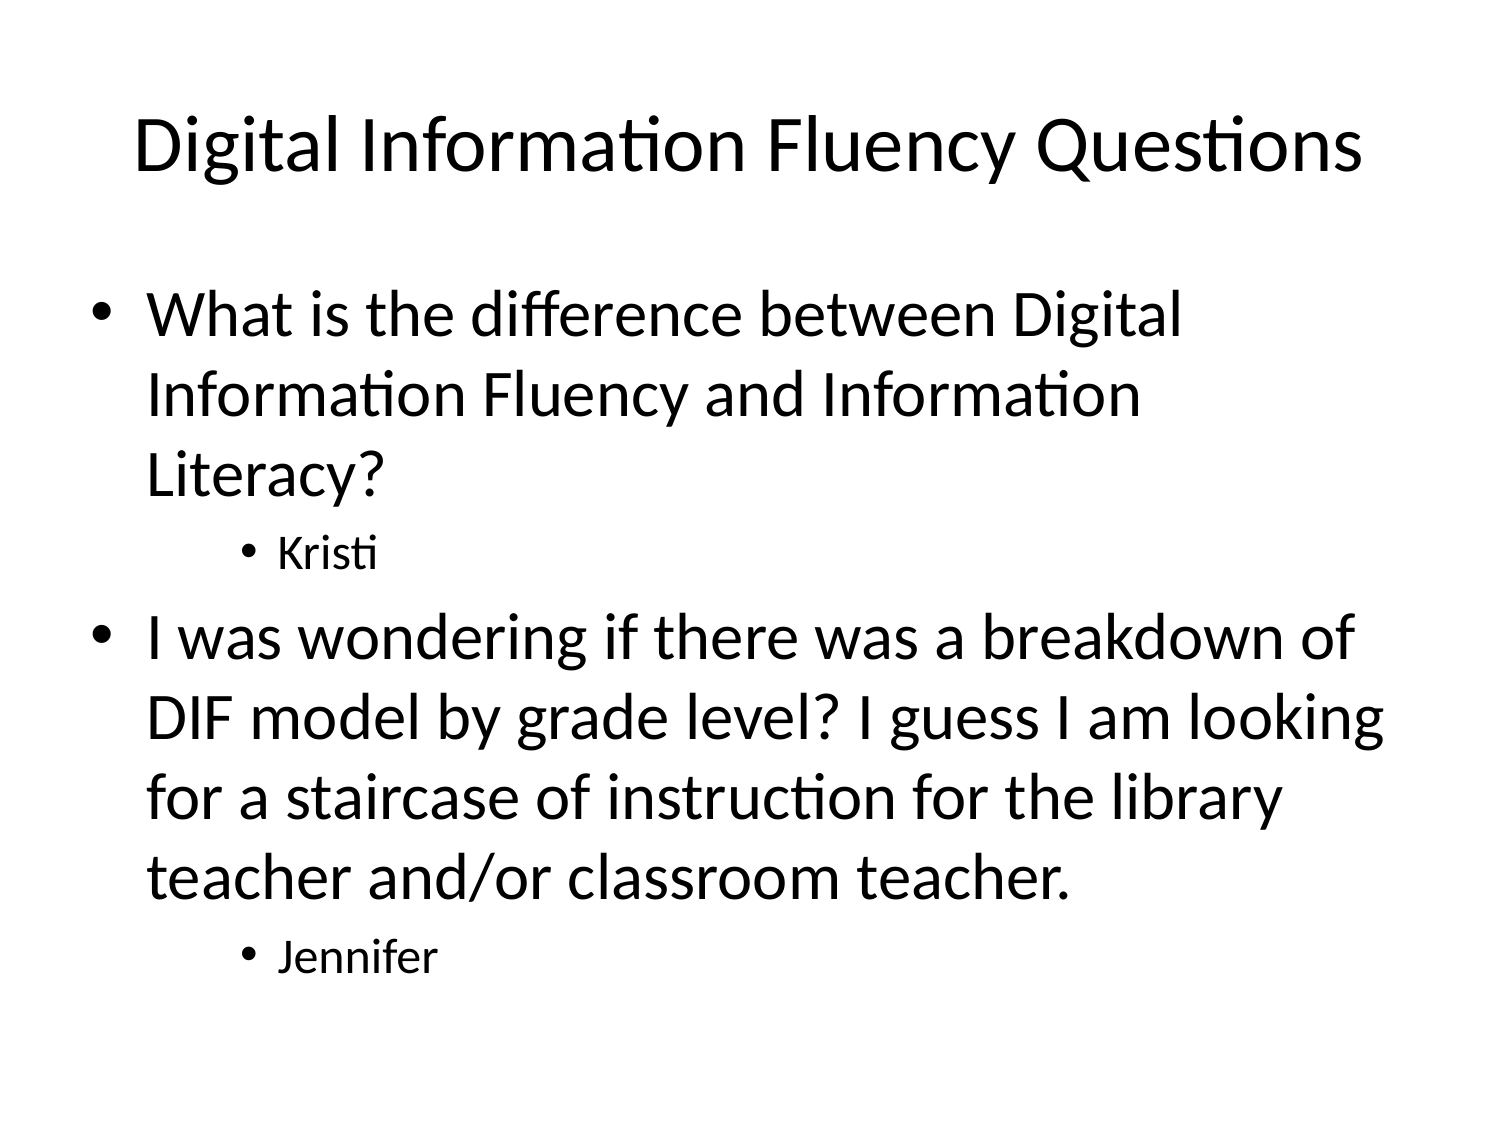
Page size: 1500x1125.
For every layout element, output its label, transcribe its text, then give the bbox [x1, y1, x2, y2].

list What is the difference between Digital Information Fluency and Information Literacy? Kristi I was wondering if there was a breakdown of DIF model by grade level? I guess I am looking for a staircase of instruction for the library teacher and/or classroom teacher. Jennifer [75, 262, 1425, 1005]
title Digital Information Fluency Questions [75, 45, 1425, 233]
